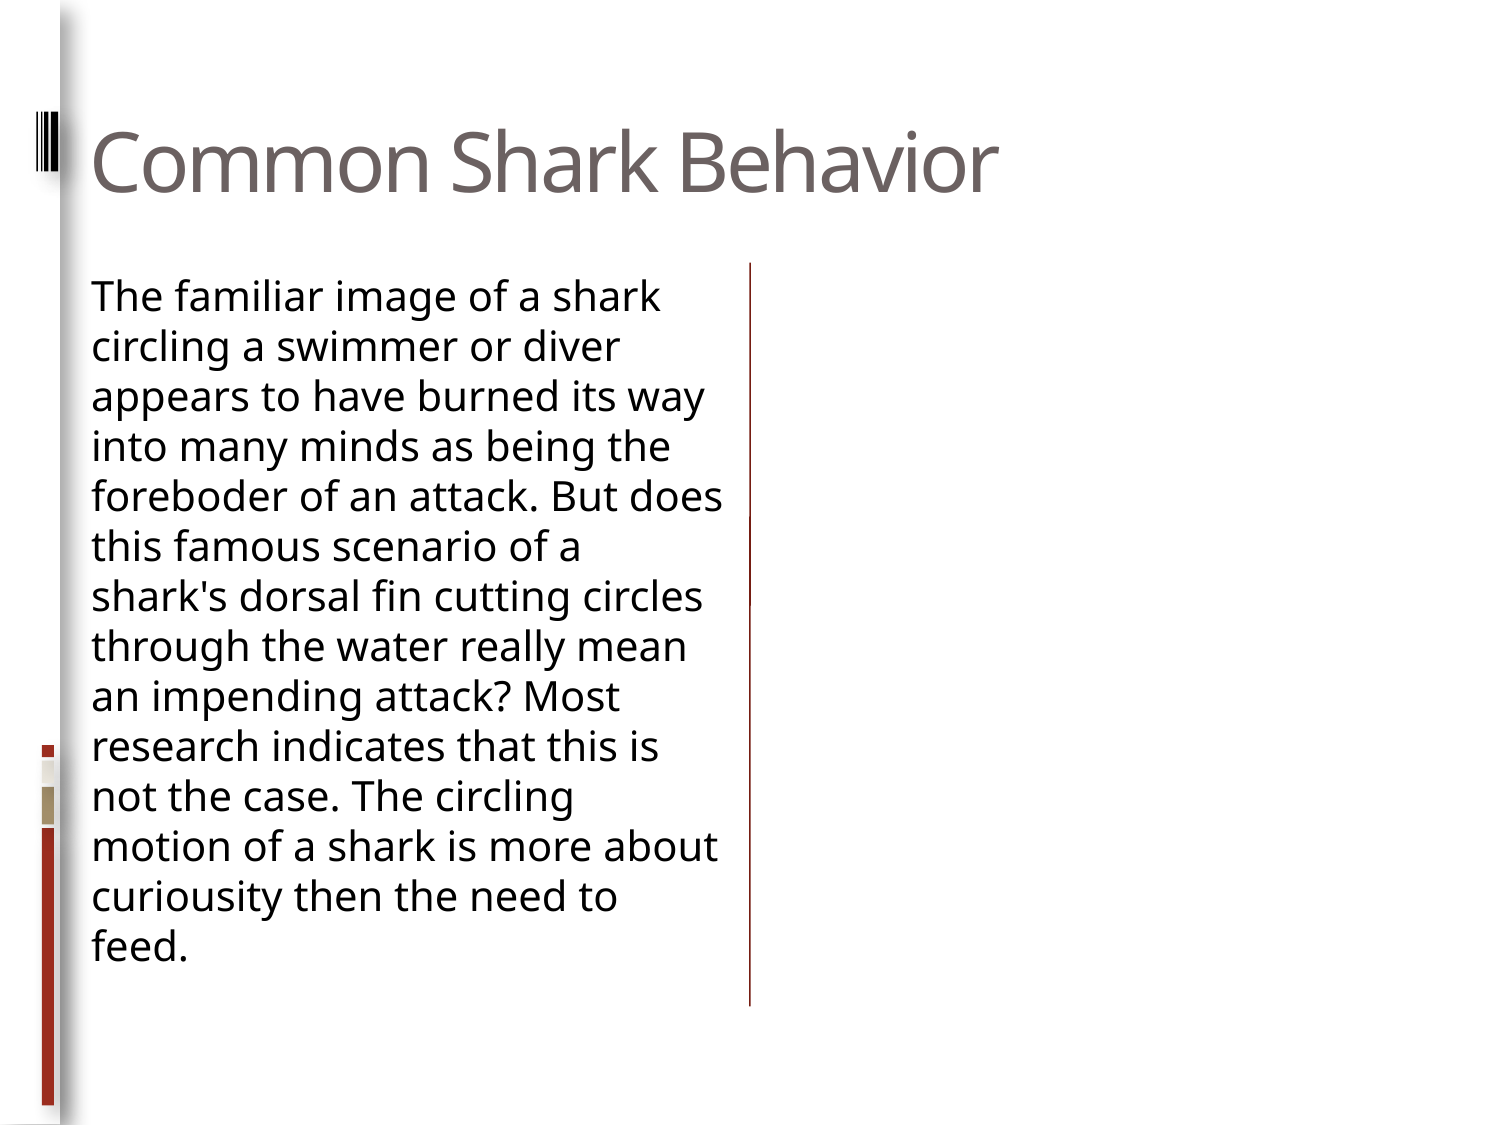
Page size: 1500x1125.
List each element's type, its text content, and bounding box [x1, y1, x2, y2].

title Common Shark Behavior [75, 84, 1425, 235]
list The familiar image of a shark circling a swimmer or diver appears to have burned its way into many minds as being the foreboder of an attack. But does this famous scenario of a shark's dorsal fin cutting circles through the water really mean an impending attack? Most research indicates that this is not the case. The circling motion of a shark is more about curiousity then the need to feed. [76, 262, 739, 1005]
